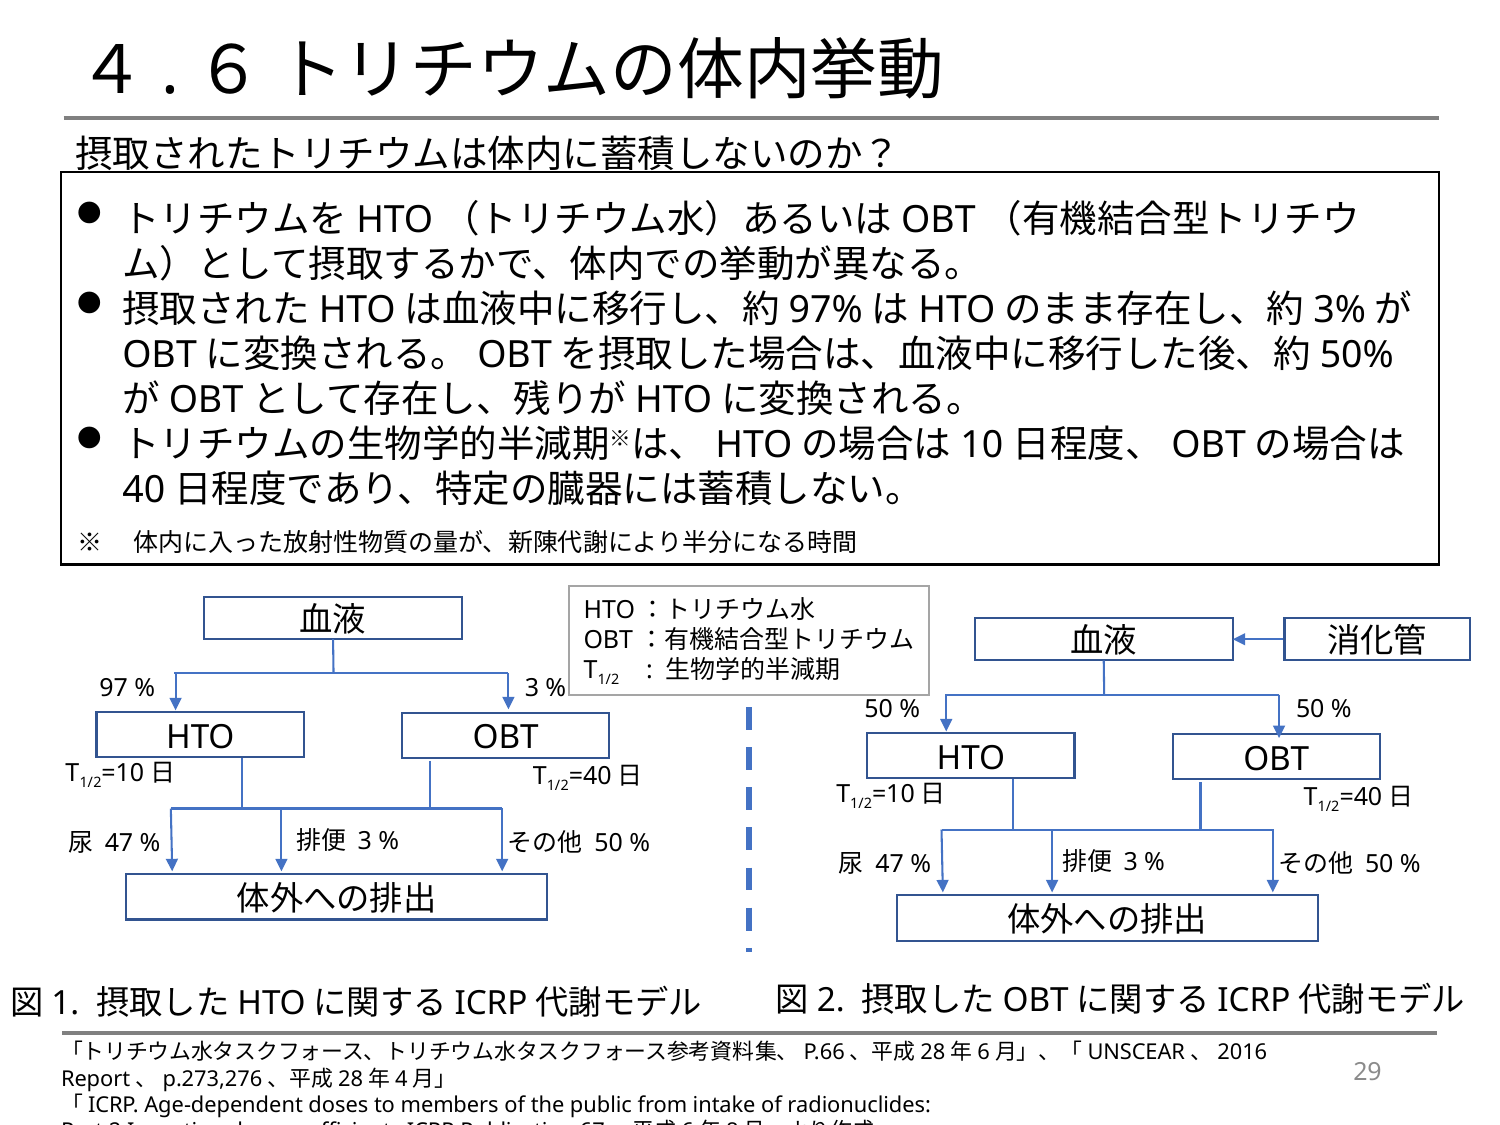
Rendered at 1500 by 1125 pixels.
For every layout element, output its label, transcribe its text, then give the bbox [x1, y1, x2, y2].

text_box ※ 体内に入った放射性物質の量が、新陳代謝により半分になる時間 [62, 519, 873, 564]
text_box 図2. 摂取したOBTに関するICRP代謝モデル [760, 970, 1480, 1026]
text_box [44, 597, 664, 920]
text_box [815, 618, 1471, 941]
text_box 摂取されたトリチウムは体内に蓄積しないのか？ [60, 122, 1440, 182]
text_box HTO：トリチウム水 OBT：有機結合型トリチウム T1/2 : 生物学的半減期 [568, 585, 930, 696]
text_box トリチウムをHTO（トリチウム水）あるいはOBT（有機結合型トリチウム）として摂取するかで、体内での挙動が異なる。 摂取されたHTOは血液中に移行し、約97%はHTOのまま存在し、約3%がOBTに変換される。OBTを摂取した場合は、血液中に移行した後、約50%がOBTとして存在し、残りがHTOに変換される。 トリチウムの生物学的半減期※は、HTOの場合は10日程度、OBTの場合は40日程度であり、特定の臓器には蓄積しない。 [60, 182, 1440, 566]
title ４.６ トリチウムの体内挙動 [63, 28, 1439, 116]
text_box 「トリチウム水タスクフォース、トリチウム水タスクフォース参考資料集、P.66、平成28年6月」、「UNSCEAR、2016 Report、p.273,276、平成28年4月」 「ICRP. Age-dependent doses to members of the public from intake of radionuclides: Part 2.Ingestion dose coefficients.ICRP Publication 67、平成6年8月」より作成 [46, 1030, 1473, 1125]
text_box 図1. 摂取したHTOに関するICRP代謝モデル [0, 974, 717, 1029]
